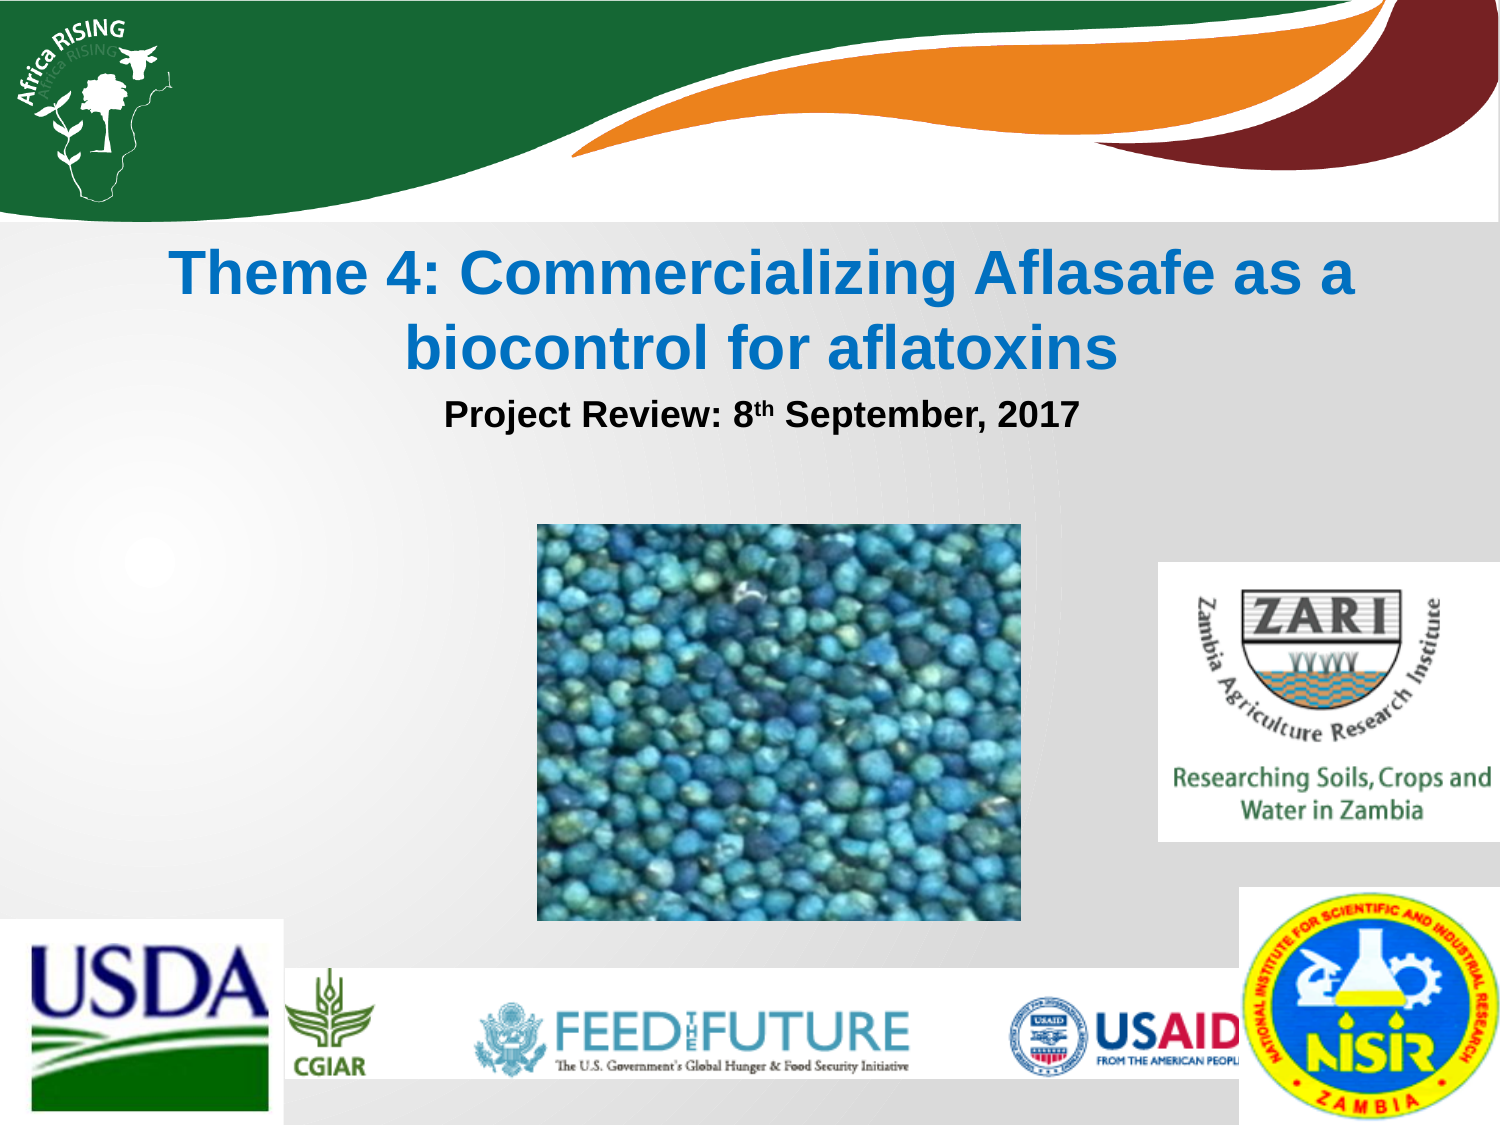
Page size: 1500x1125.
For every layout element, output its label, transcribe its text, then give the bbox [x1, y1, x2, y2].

picture [536, 524, 1022, 921]
list Theme 4: Commercializing Aflasafe as a biocontrol for aflatoxins Project Review: 8th September, 2017 [2, 224, 1500, 490]
picture [0, 919, 284, 1125]
picture [0, 0, 1499, 222]
picture [285, 886, 1500, 1125]
picture [1158, 561, 1500, 842]
